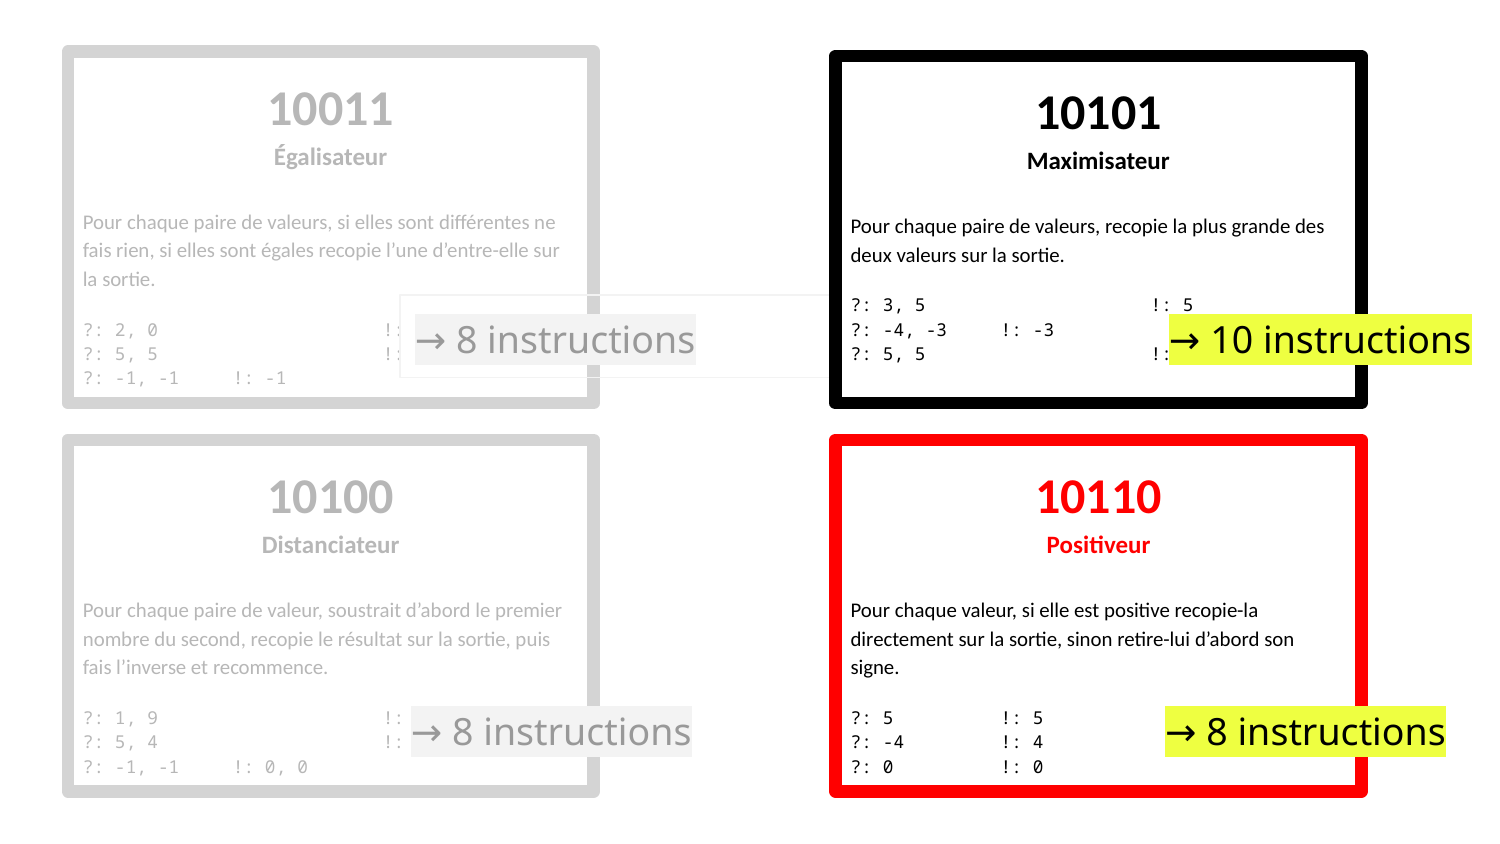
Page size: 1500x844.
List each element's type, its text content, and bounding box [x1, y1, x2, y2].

list → 8 instructions [399, 294, 835, 378]
text_box 10110 Positiveur Pour chaque valeur, si elle est positive recopie-la directement sur la sortie, sinon retire-lui d’abord son signe. ?: 5 !: 5 ?: -4 !: 4 ?: 0 !: 0 [835, 439, 1362, 792]
text_box 10100 Distanciateur Pour chaque paire de valeur, soustrait d’abord le premier nombre du second, recopie le résultat sur la sortie, puis fais l’inverse et recommence. ?: 1, 9 !: 8, -8 ?: 5, 4 !: -1, 1 ?: -1, -1 !: 0, 0 [67, 439, 594, 792]
list → 8 instructions [395, 686, 832, 770]
list → 8 instructions [1150, 686, 1500, 770]
text_box 10101 Maximisateur Pour chaque paire de valeurs, recopie la plus grande des deux valeurs sur la sortie. ?: 3, 5 !: 5 ?: -4, -3 !: -3 ?: 5, 5 !: 5 [835, 56, 1362, 404]
text_box 10011 Égalisateur Pour chaque paire de valeurs, si elles sont différentes ne fais rien, si elles sont égales recopie l’une d’entre-elle sur la sortie. ?: 2, 0 !: ?: 5, 5 !: 5 ?: -1, -1 !: -1 [67, 51, 594, 404]
list → 10 instructions [1154, 294, 1500, 378]
